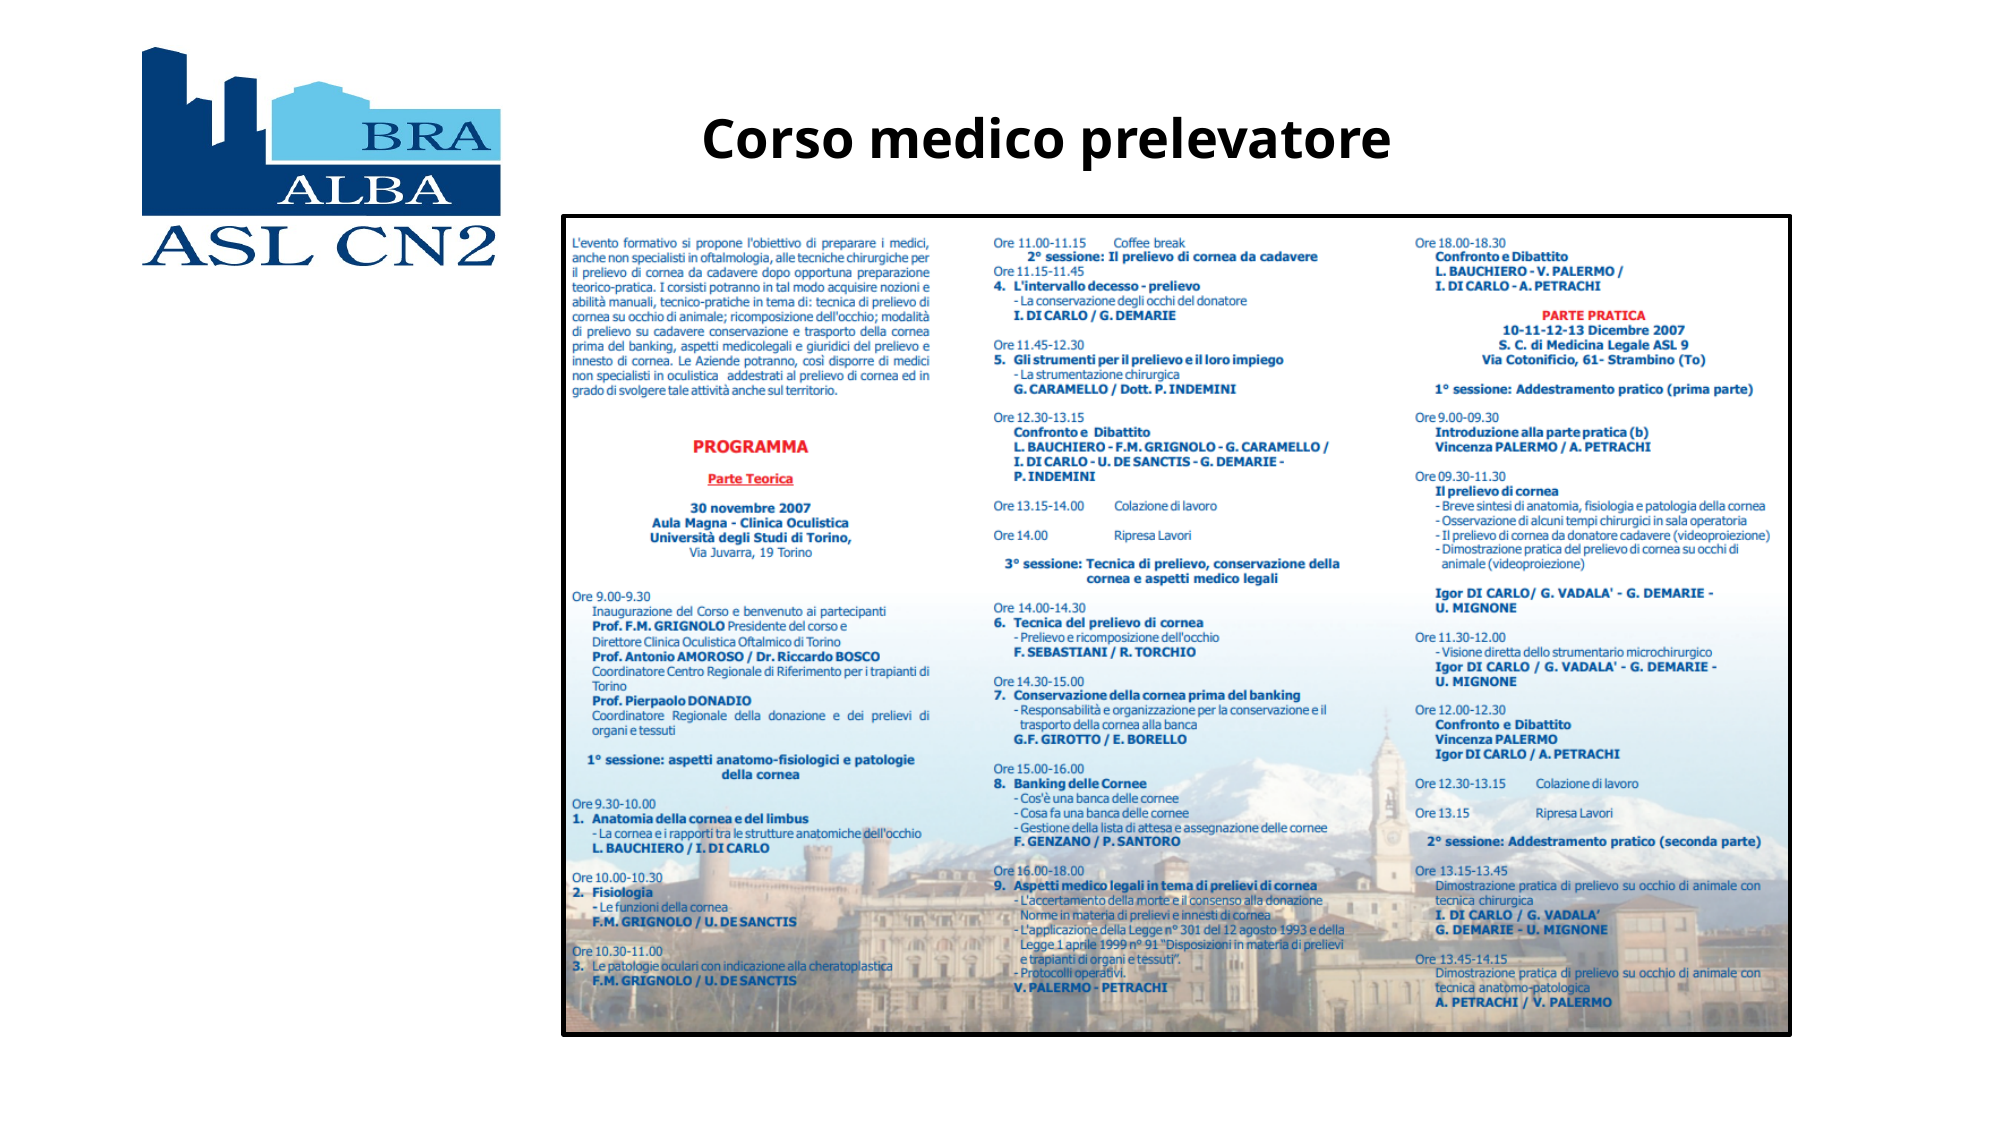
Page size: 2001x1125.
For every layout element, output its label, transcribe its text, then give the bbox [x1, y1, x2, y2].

picture [565, 217, 1789, 1033]
text_box Corso medico prelevatore [124, 31, 1970, 1077]
picture [142, 45, 503, 267]
